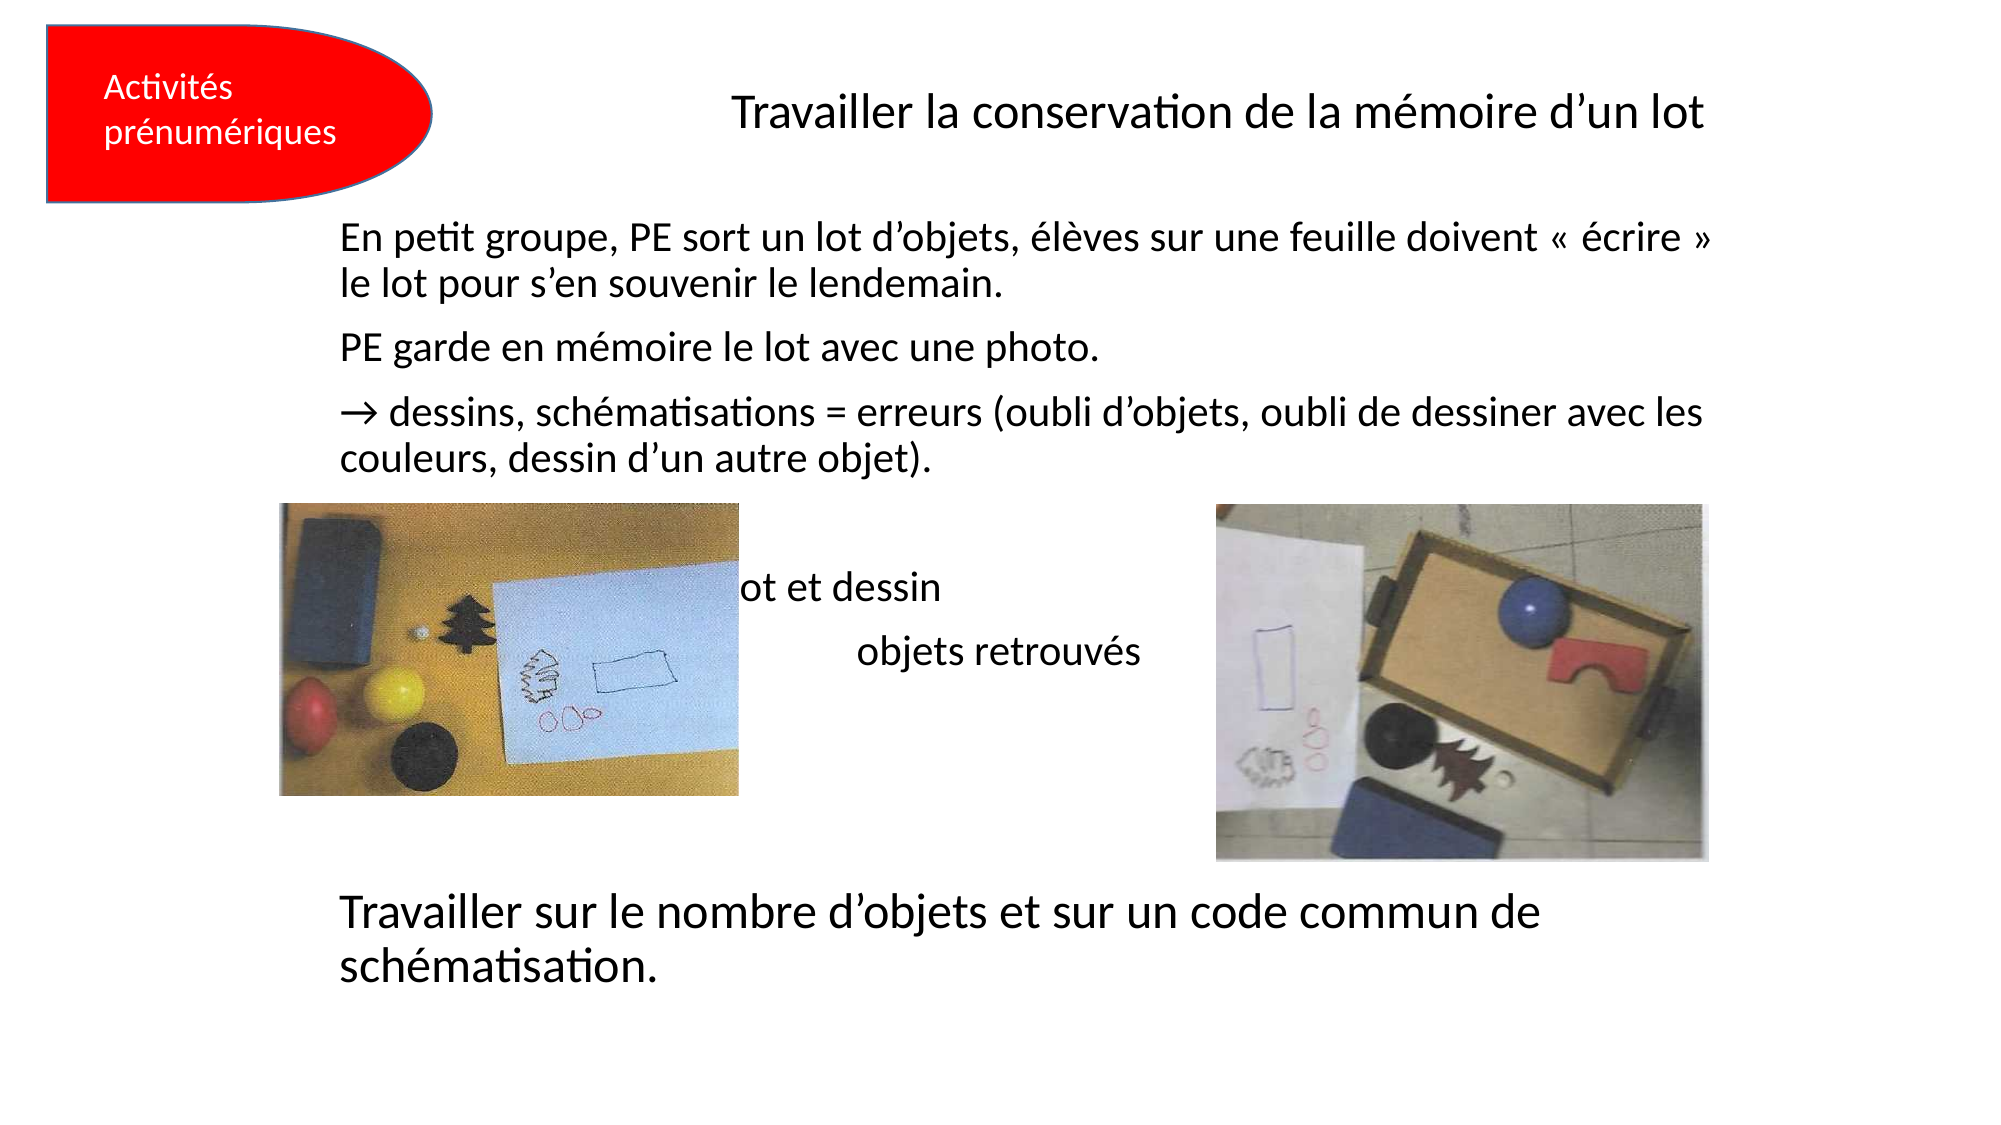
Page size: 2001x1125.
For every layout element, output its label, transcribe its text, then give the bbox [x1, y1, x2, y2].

picture [279, 503, 739, 797]
picture [1216, 504, 1709, 862]
text_box Activités prénumériques [88, 55, 355, 205]
list Travailler la conservation de la mémoire d’un lot En petit groupe, PE sort un lot d’objets, élèves sur une feuille doivent « écrire » le lot pour s’en souvenir le lendemain. PE garde en mémoire le lot avec une photo. → dessins, schématisations = erreurs (oubli d’objets, oubli de dessiner avec les couleurs, dessin d’un autre objet). lot et dessin objets retrouvés Travailler sur le nombre d’objets et sur un code commun de schématisation. [324, 78, 1733, 1005]
text_box [46, 24, 433, 204]
